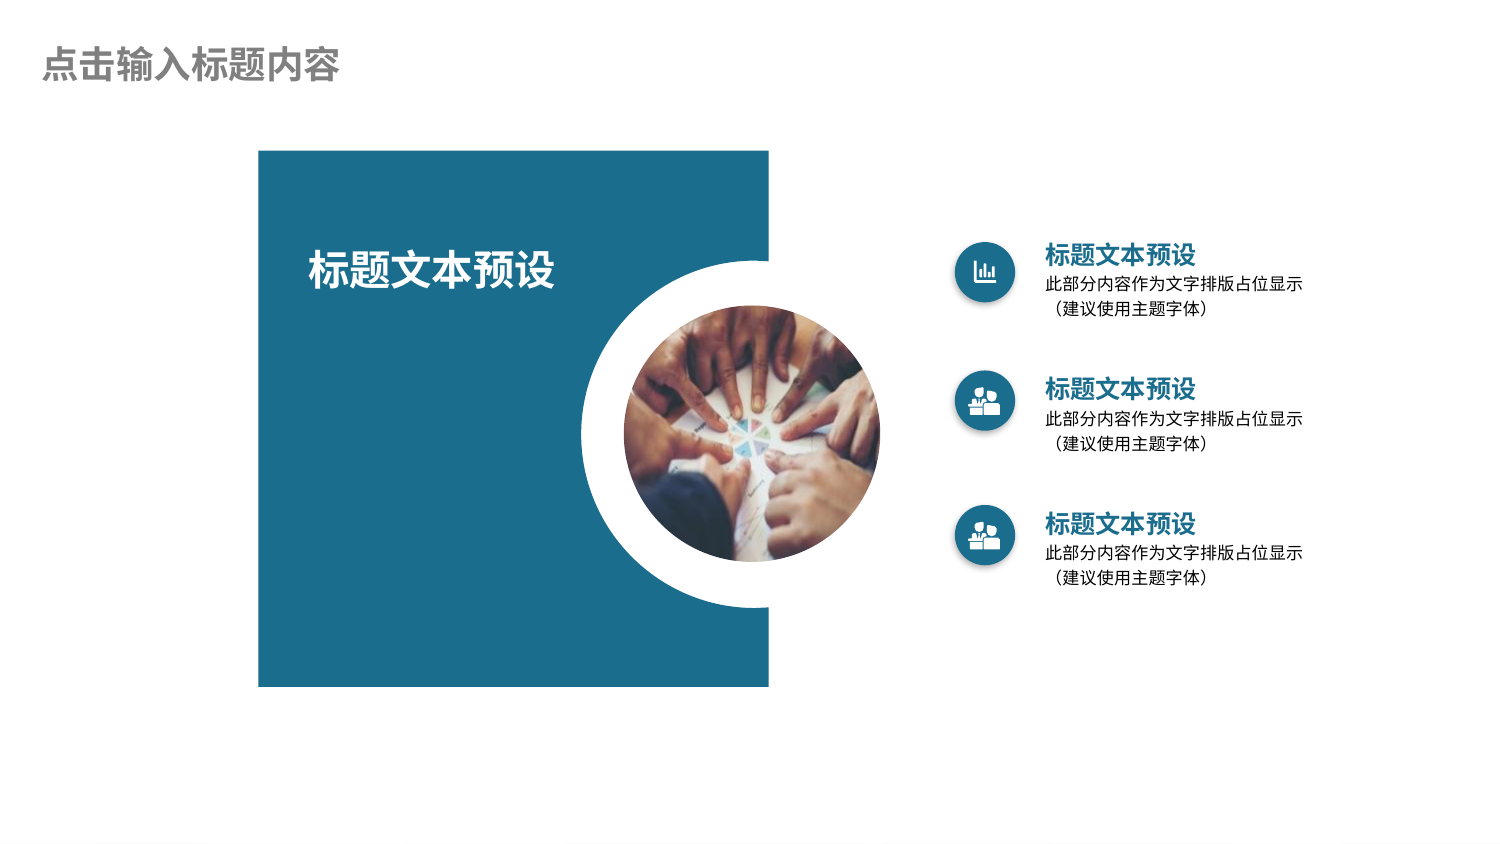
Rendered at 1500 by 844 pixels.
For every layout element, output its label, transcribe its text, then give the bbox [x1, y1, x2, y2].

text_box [954, 238, 1341, 605]
text_box [621, 303, 883, 565]
text_box 点击输入标题内容 [41, 32, 391, 95]
text_box 标题文本预设 [293, 236, 613, 301]
text_box [256, 148, 771, 689]
